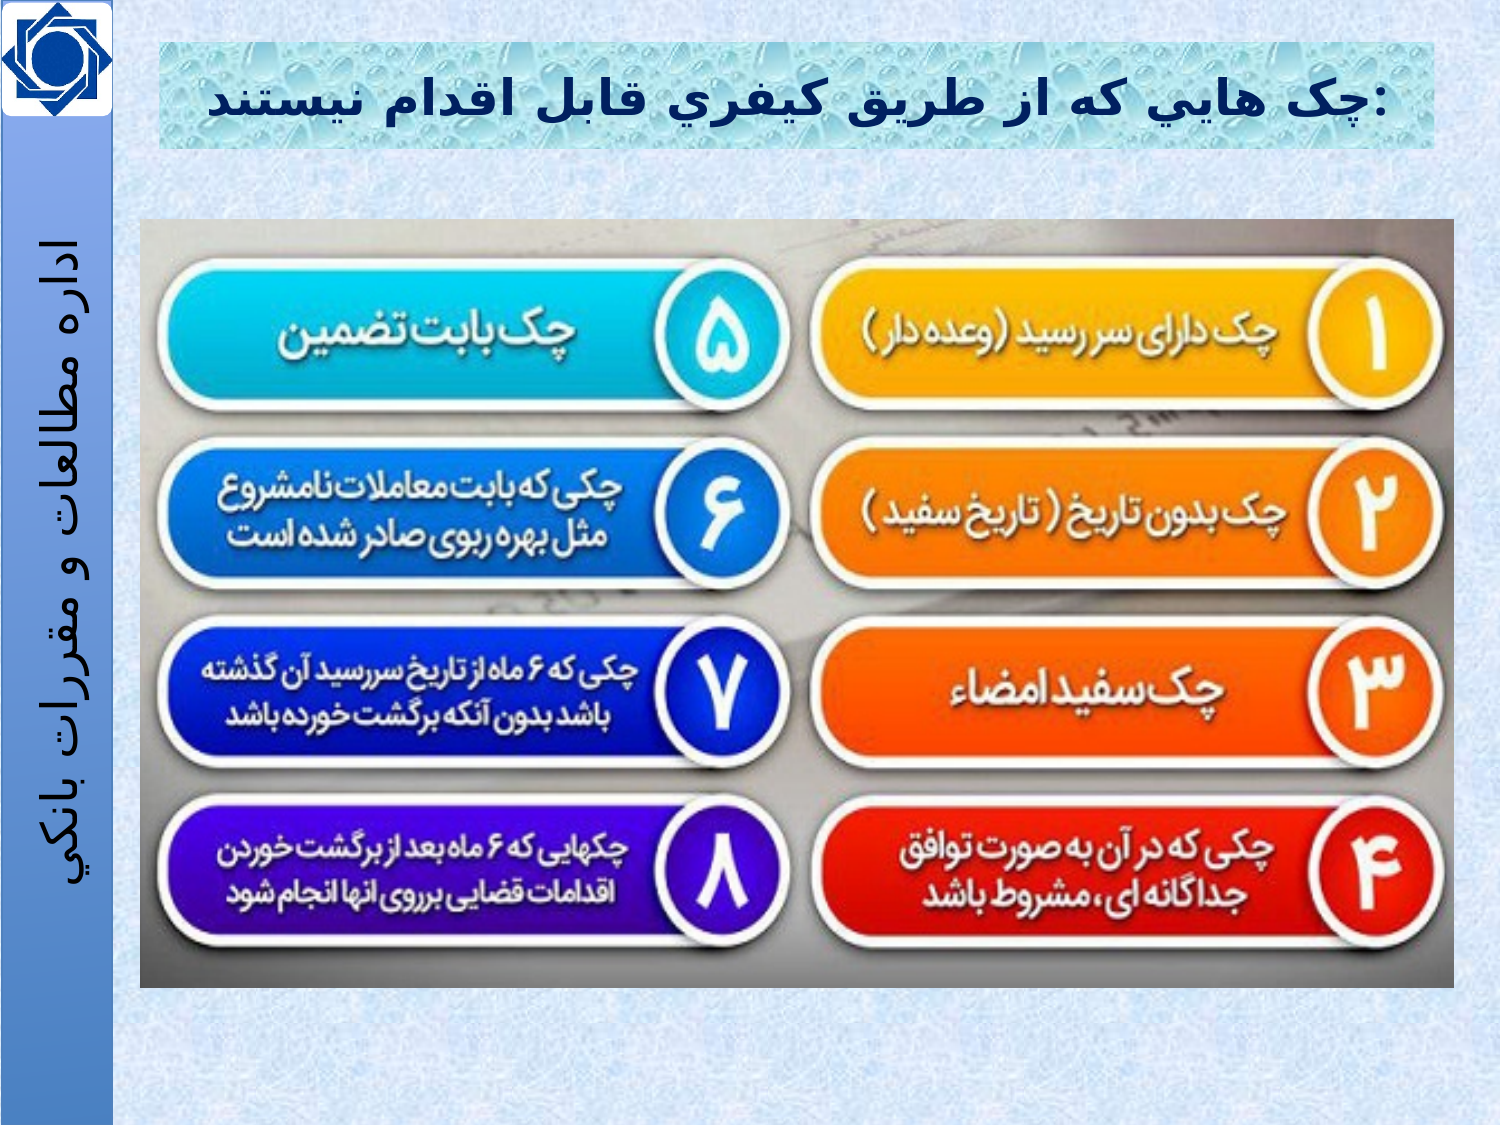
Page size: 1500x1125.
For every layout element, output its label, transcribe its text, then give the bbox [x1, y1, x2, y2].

title چک هايي که از طريق کيفري قابل اقدام نيستند: [159, 42, 1435, 149]
picture [0, 0, 1500, 1125]
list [140, 219, 1454, 988]
